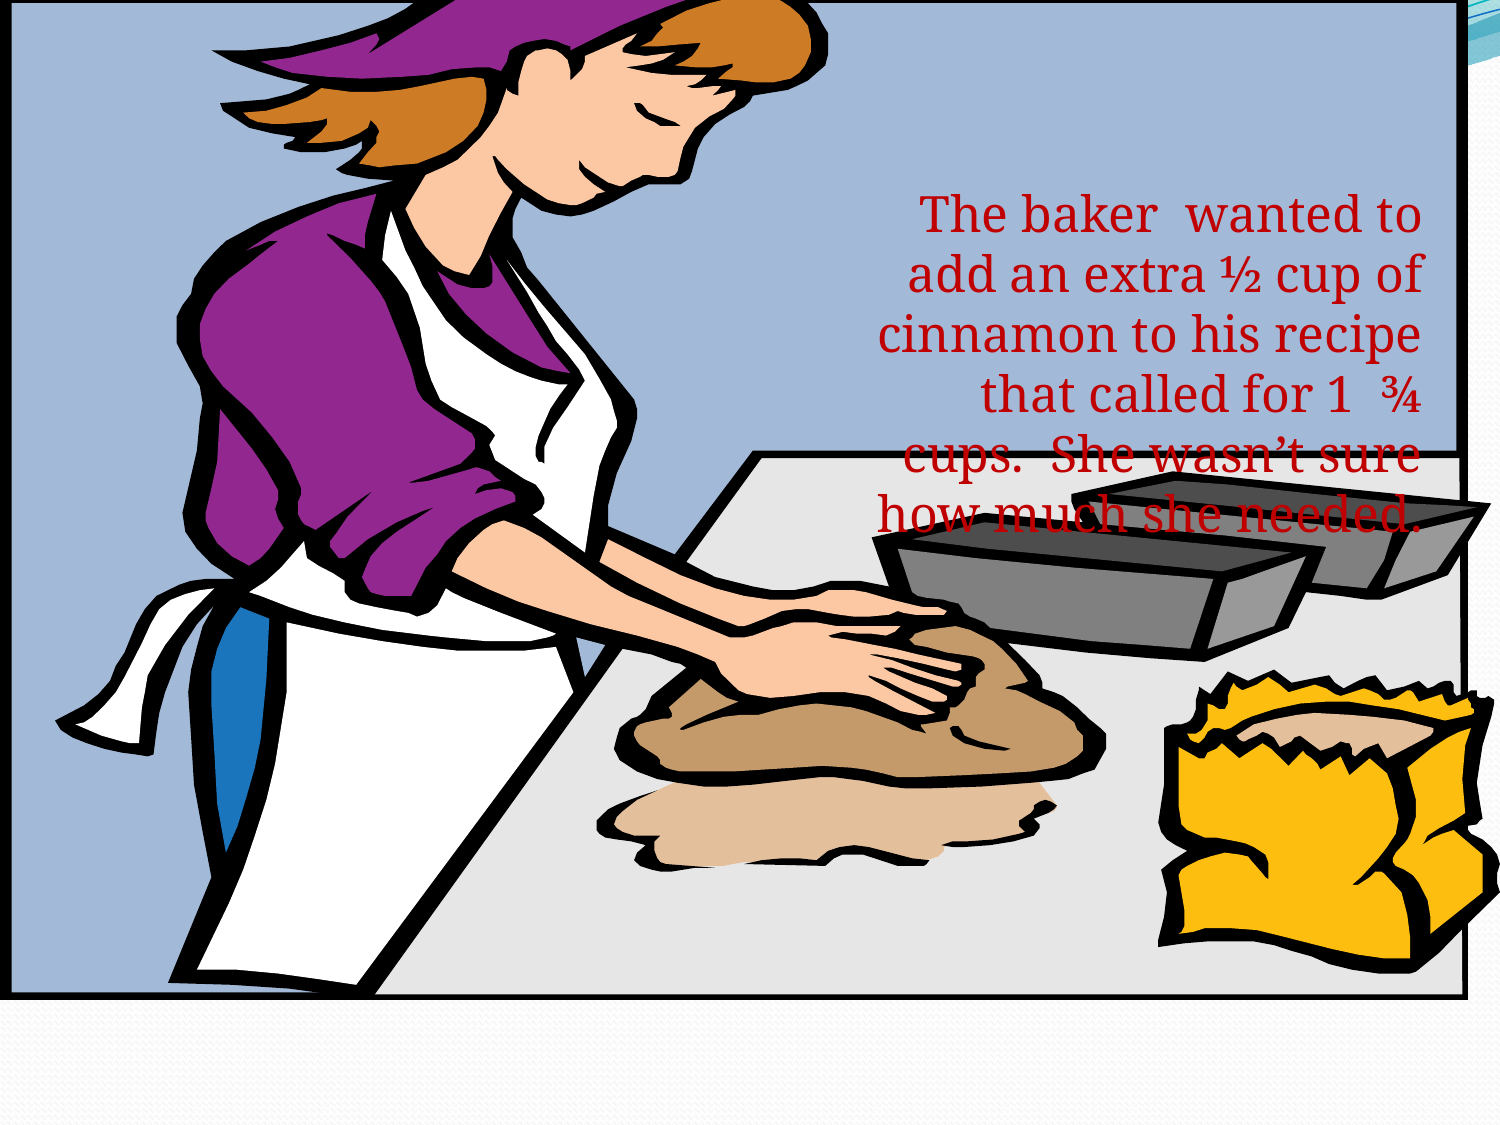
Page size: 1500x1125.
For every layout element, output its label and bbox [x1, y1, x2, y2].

picture [0, 0, 1500, 1001]
